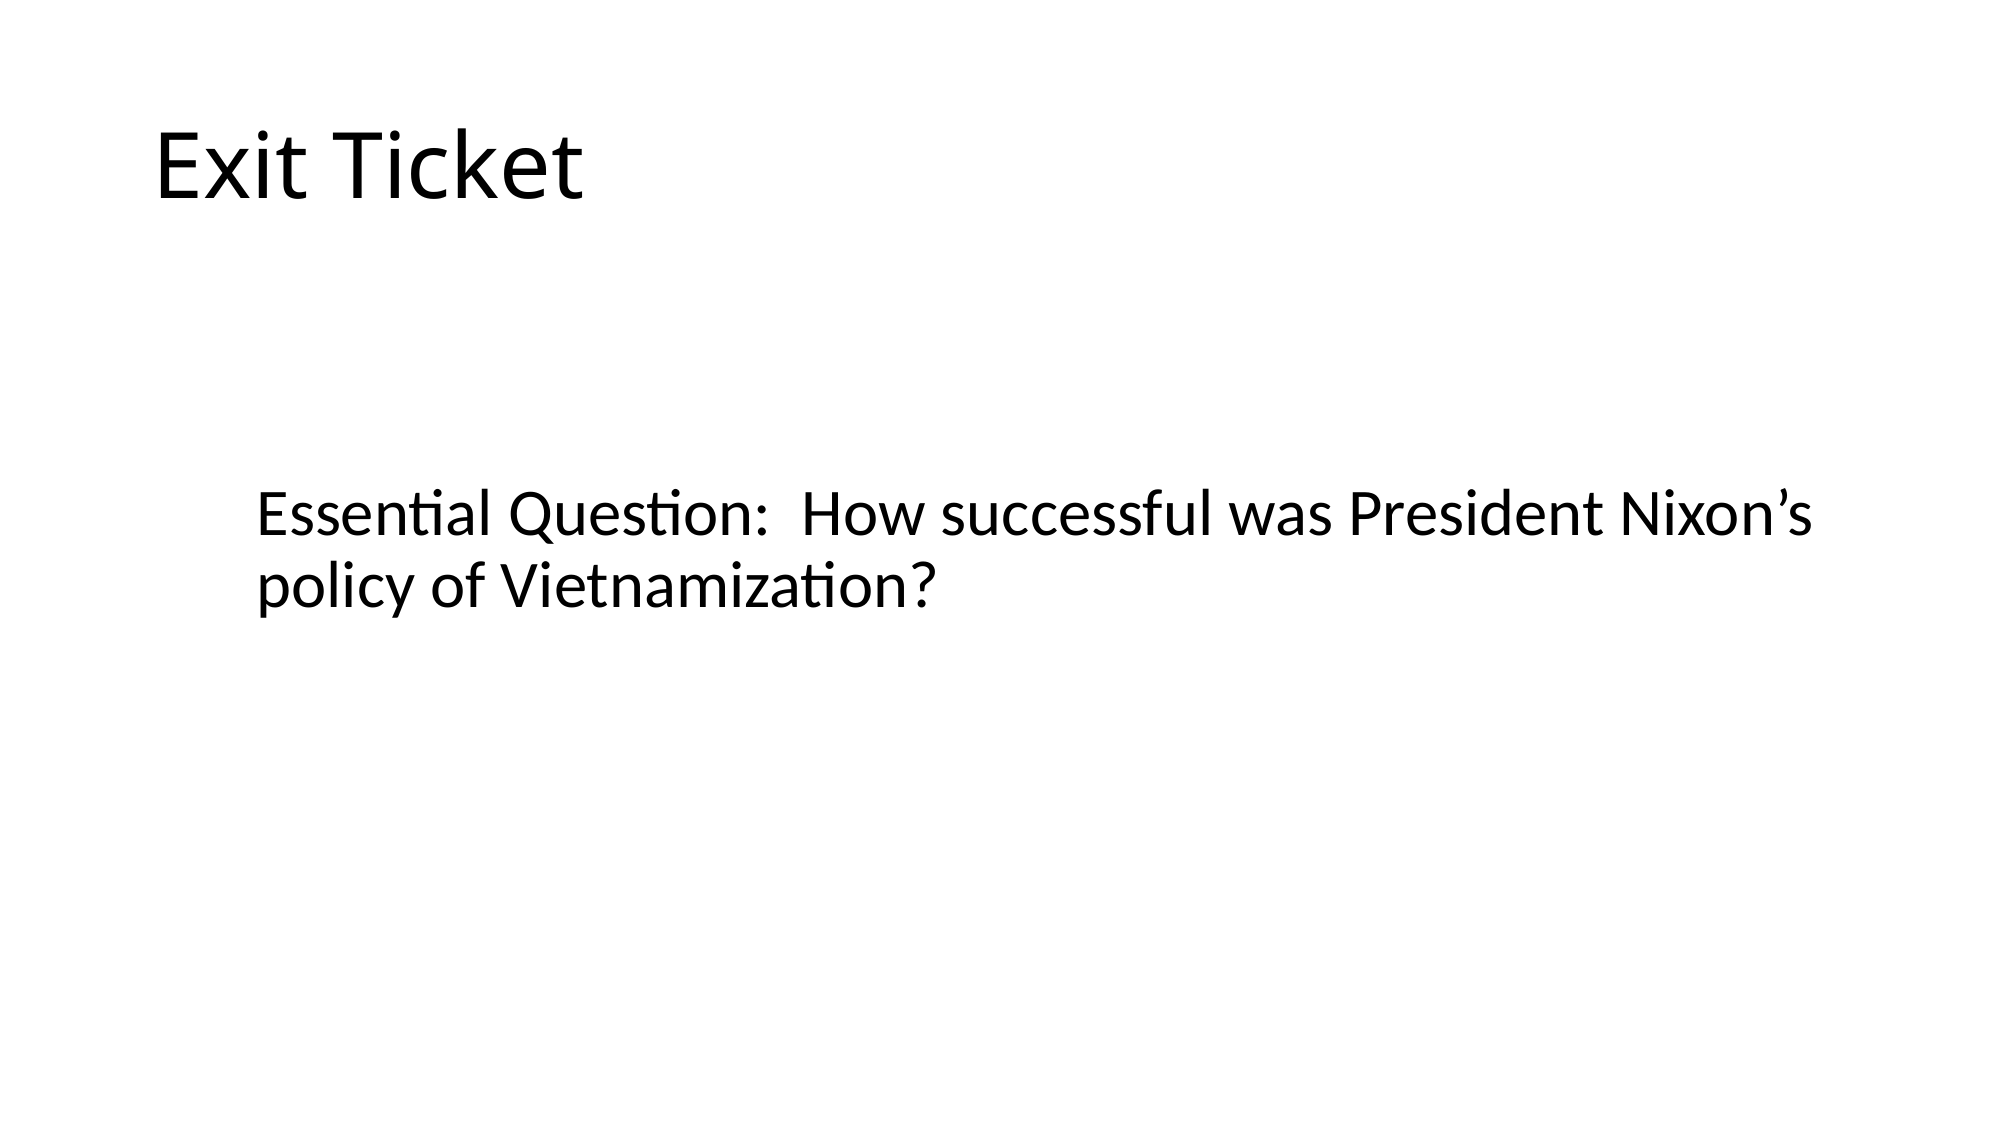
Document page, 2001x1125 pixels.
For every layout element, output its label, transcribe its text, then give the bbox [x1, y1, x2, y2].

list Essential Question: How successful was President Nixon’s policy of Vietnamization? [241, 277, 1967, 992]
title Exit Ticket [137, 59, 1863, 278]
